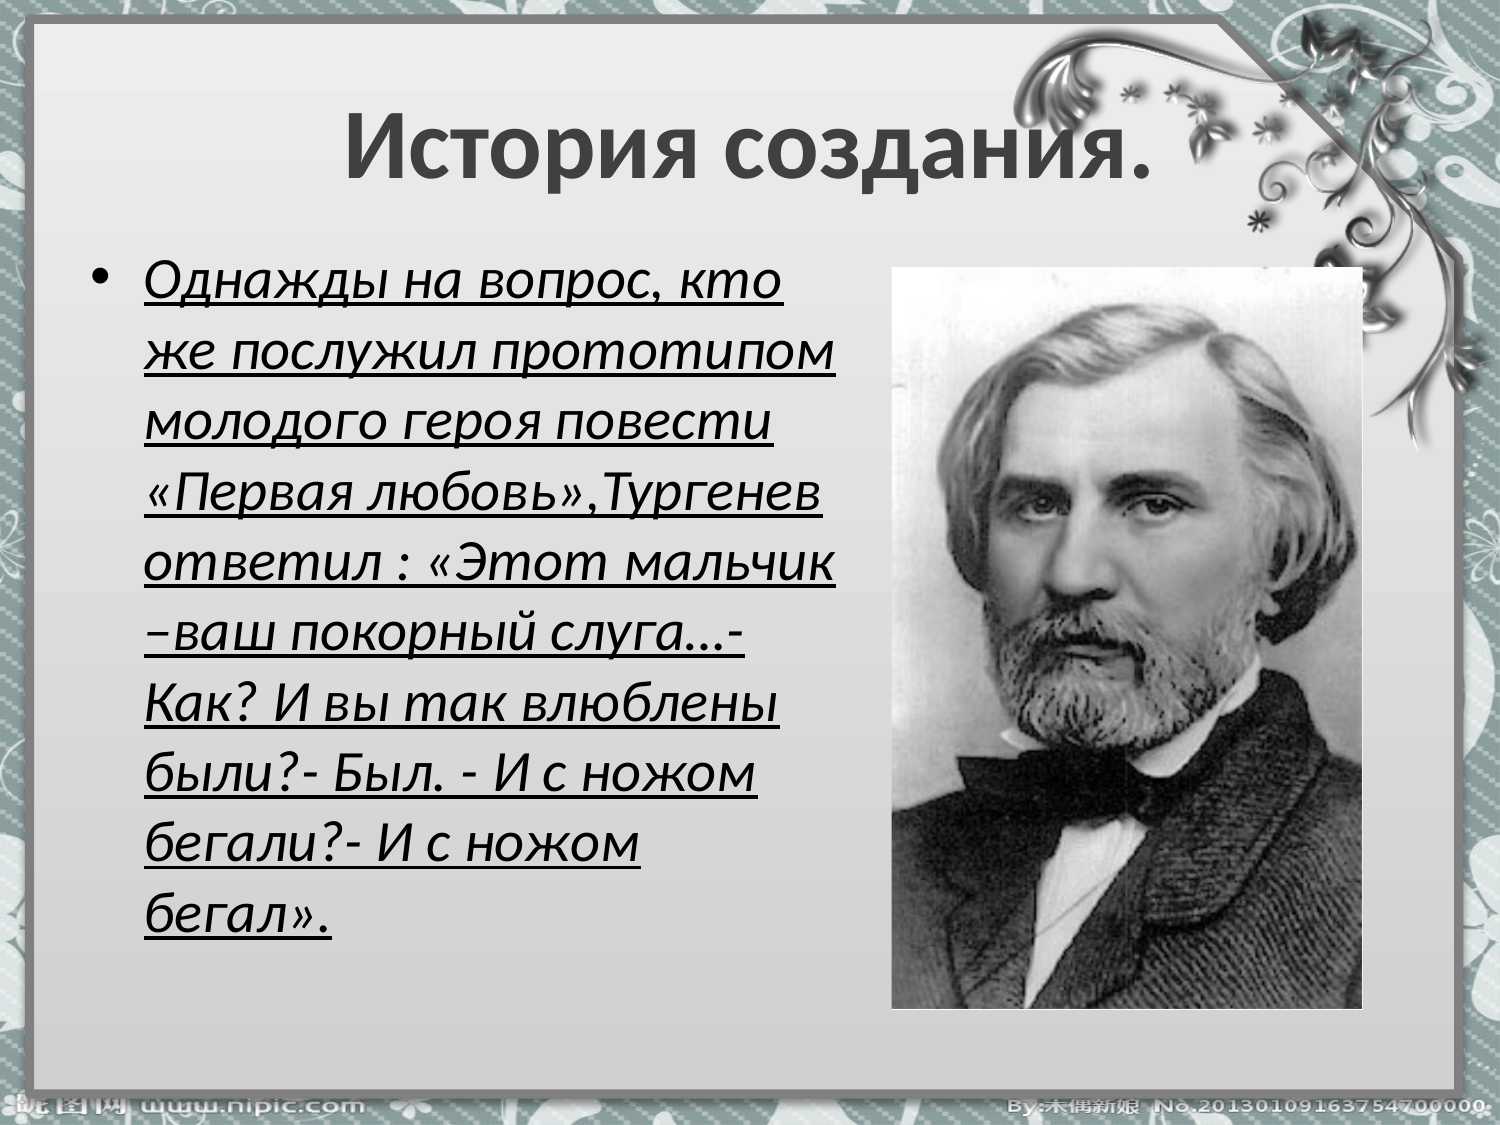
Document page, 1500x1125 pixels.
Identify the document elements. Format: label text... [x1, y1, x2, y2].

list Однажды на вопрос, кто же послужил прототипом молодого героя повести «Первая любовь»,Тургенев ответил : «Этот мальчик –ваш покорный слуга…-Как? И вы так влюблены были?- Был. - И с ножом бегали?- И с ножом бегал». [75, 232, 857, 1005]
picture [0, 0, 1500, 1125]
picture [891, 266, 1363, 1010]
title История создания. [75, 45, 1425, 233]
